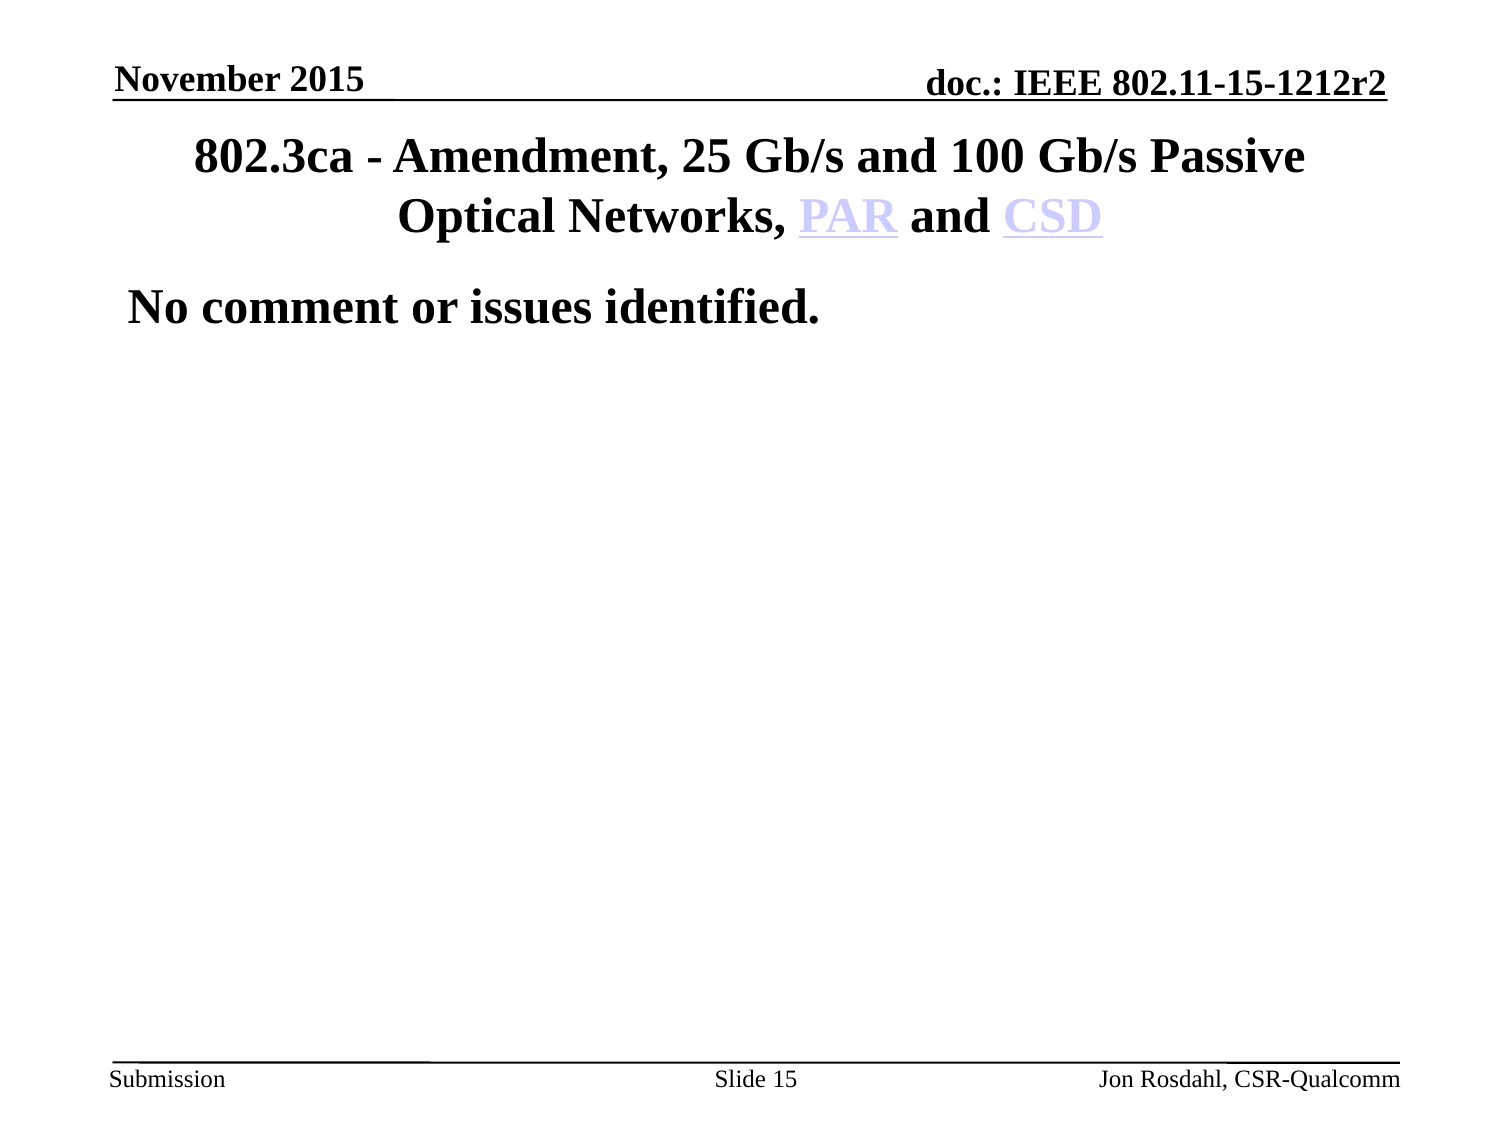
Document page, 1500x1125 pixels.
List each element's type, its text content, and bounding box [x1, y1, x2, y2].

title 802.3ca - Amendment, 25 Gb/s and 100 Gb/s Passive Optical Networks, PAR and CSD [112, 99, 1388, 265]
slide_number Slide 15 [712, 1061, 800, 1123]
footer Jon Rosdahl, CSR-Qualcomm [878, 1061, 1402, 1093]
list No comment or issues identified. [112, 265, 1388, 1000]
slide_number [114, 54, 423, 100]
